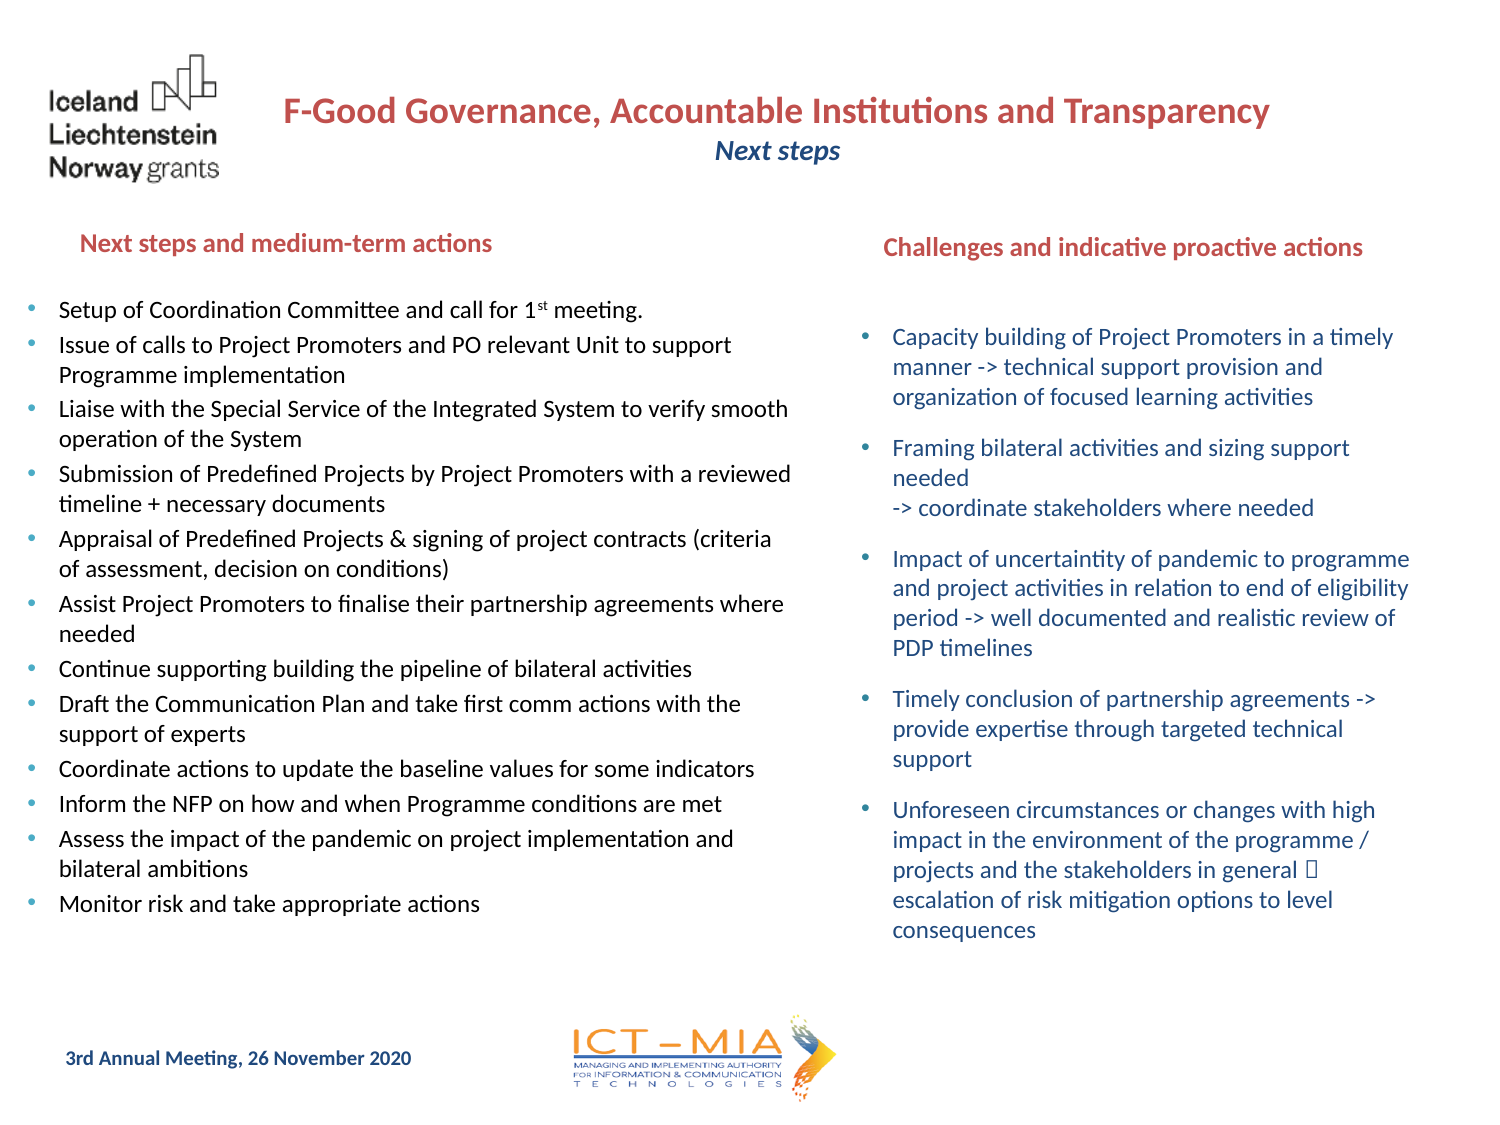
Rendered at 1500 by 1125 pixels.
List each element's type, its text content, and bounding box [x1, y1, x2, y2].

picture [48, 54, 219, 185]
list Setup of Coordination Committee and call for 1st meeting. Issue of calls to Project Promoters and PO relevant Unit to support Programme implementation Liaise with the Special Service of the Integrated System to verify smooth operation of the System Submission of Predefined Projects by Project Promoters with a reviewed timeline + necessary documents Appraisal of Predefined Projects & signing of project contracts (criteria of assessment, decision on conditions) Assist Project Promoters to finalise their partnership agreements where needed Continue supporting building the pipeline of bilateral activities Draft the Communication Plan and take first comm actions with the support of experts Coordinate actions to update the baseline values for some indicators Inform the NFP on how and when Programme conditions are met Assess the impact of the pandemic on project implementation and bilateral ambitions Monitor risk and take appropriate actions [27, 258, 798, 1040]
text_box Challenges and indicative proactive actions [883, 228, 1454, 262]
text_box F-Good Governance, Accountable Institutions and Transparency Next steps [219, 53, 1453, 184]
picture [571, 1011, 844, 1104]
text_box Capacity building of Project Promoters in a timely manner -> technical support provision and organization of focused learning activities Framing bilateral activities and sizing support needed -> coordinate stakeholders where needed Impact of uncertaintity of pandemic to programme and project activities in relation to end of eligibility period -> well documented and realistic review of PDP timelines Timely conclusion of partnership agreements -> provide expertise through targeted technical support Unforeseen circumstances or changes with high impact in the environment of the programme / projects and the stakeholders in general  escalation of risk mitigation options to level consequences [798, 267, 1423, 1022]
list Next steps and medium-term actions [64, 217, 514, 266]
text_box 3rd Annual Meeting, 26 November 2020 [41, 1037, 432, 1078]
